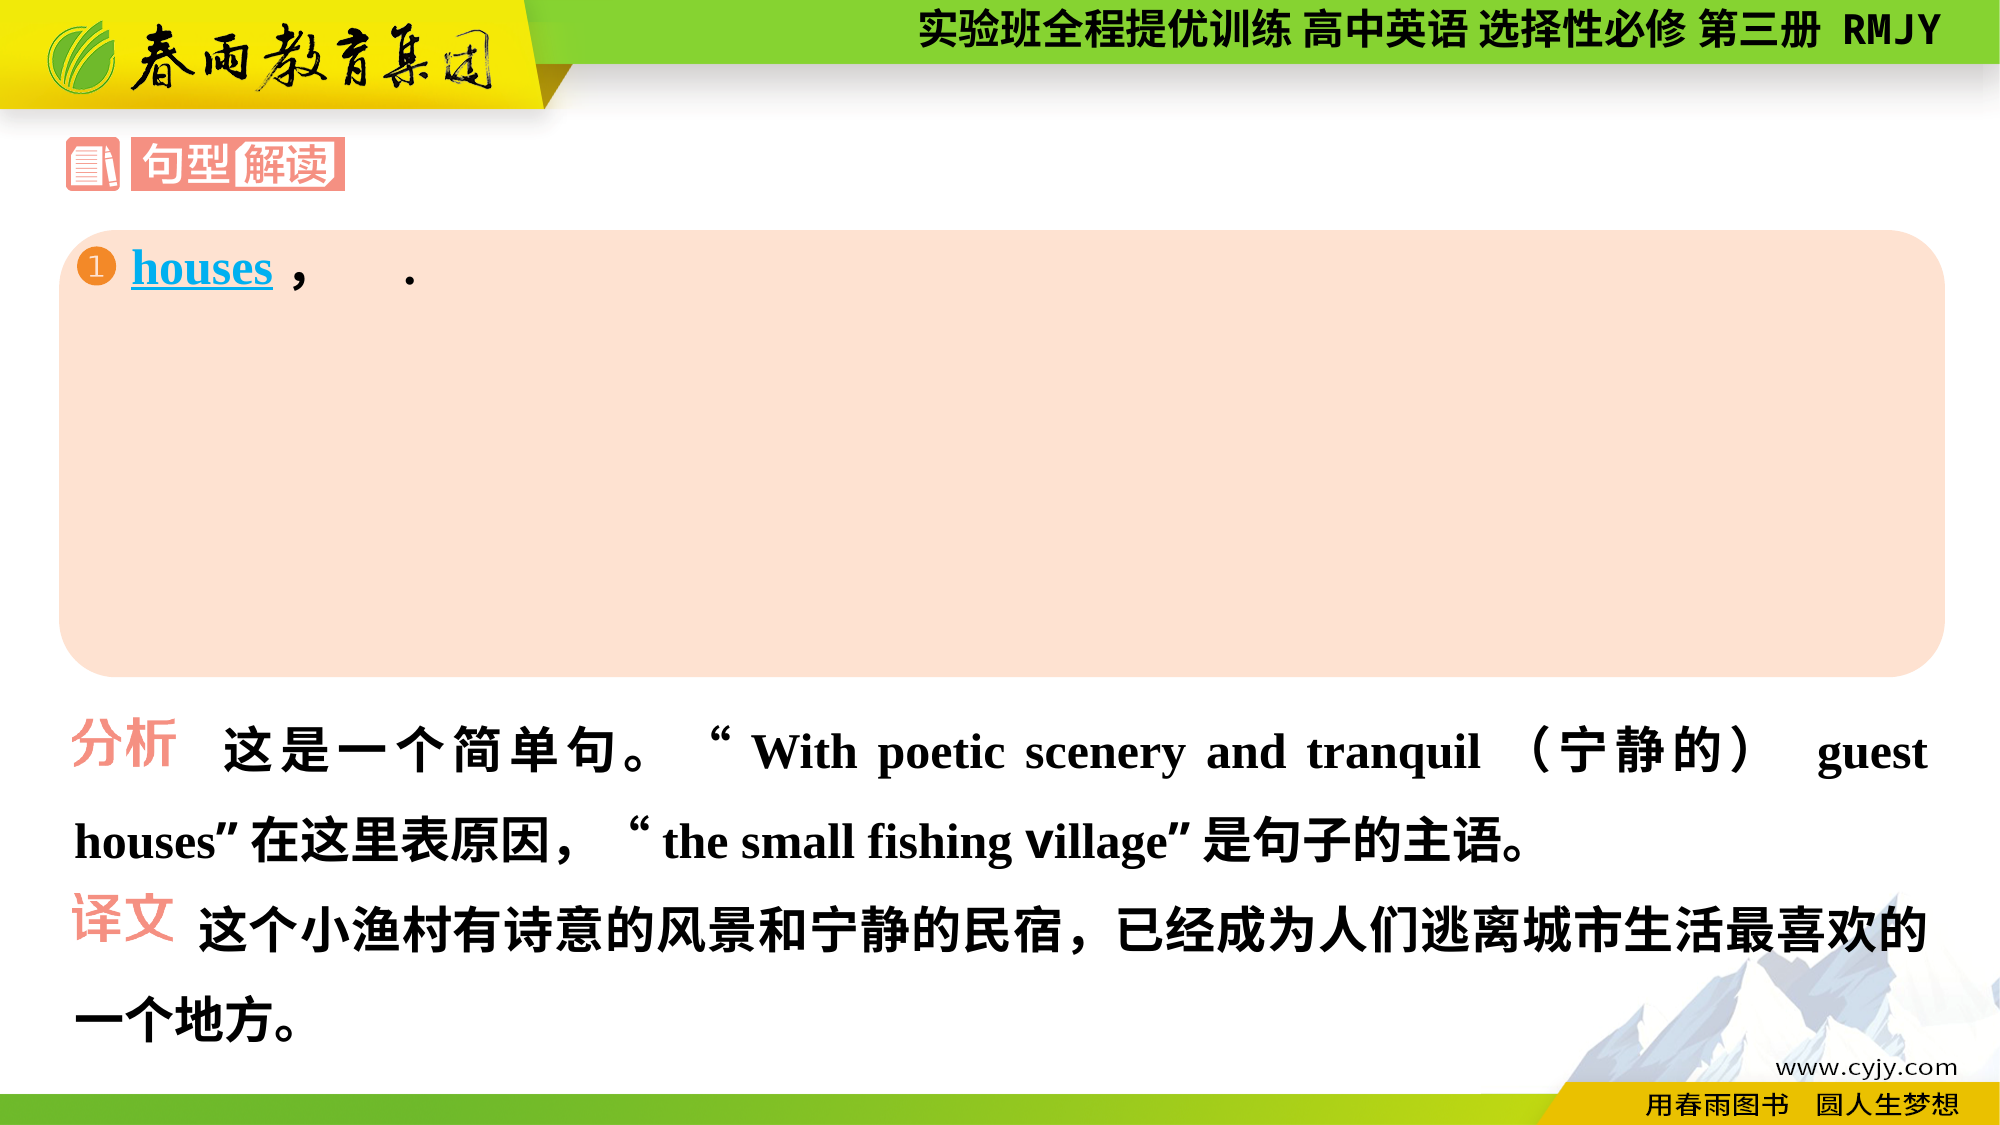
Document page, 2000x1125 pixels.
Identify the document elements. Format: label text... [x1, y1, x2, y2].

text_box [59, 230, 1945, 678]
picture [0, 0, 2000, 1125]
text_box 这是一个简单句。“With poetic scenery and tranquil（宁静的） guest houses”在这里表原因，“the small fishing village”是句子的主语。 这个小渔村有诗意的风景和宁静的民宿，已经成为人们逃离城市生活最喜欢的一个地方。 [59, 680, 1944, 1056]
